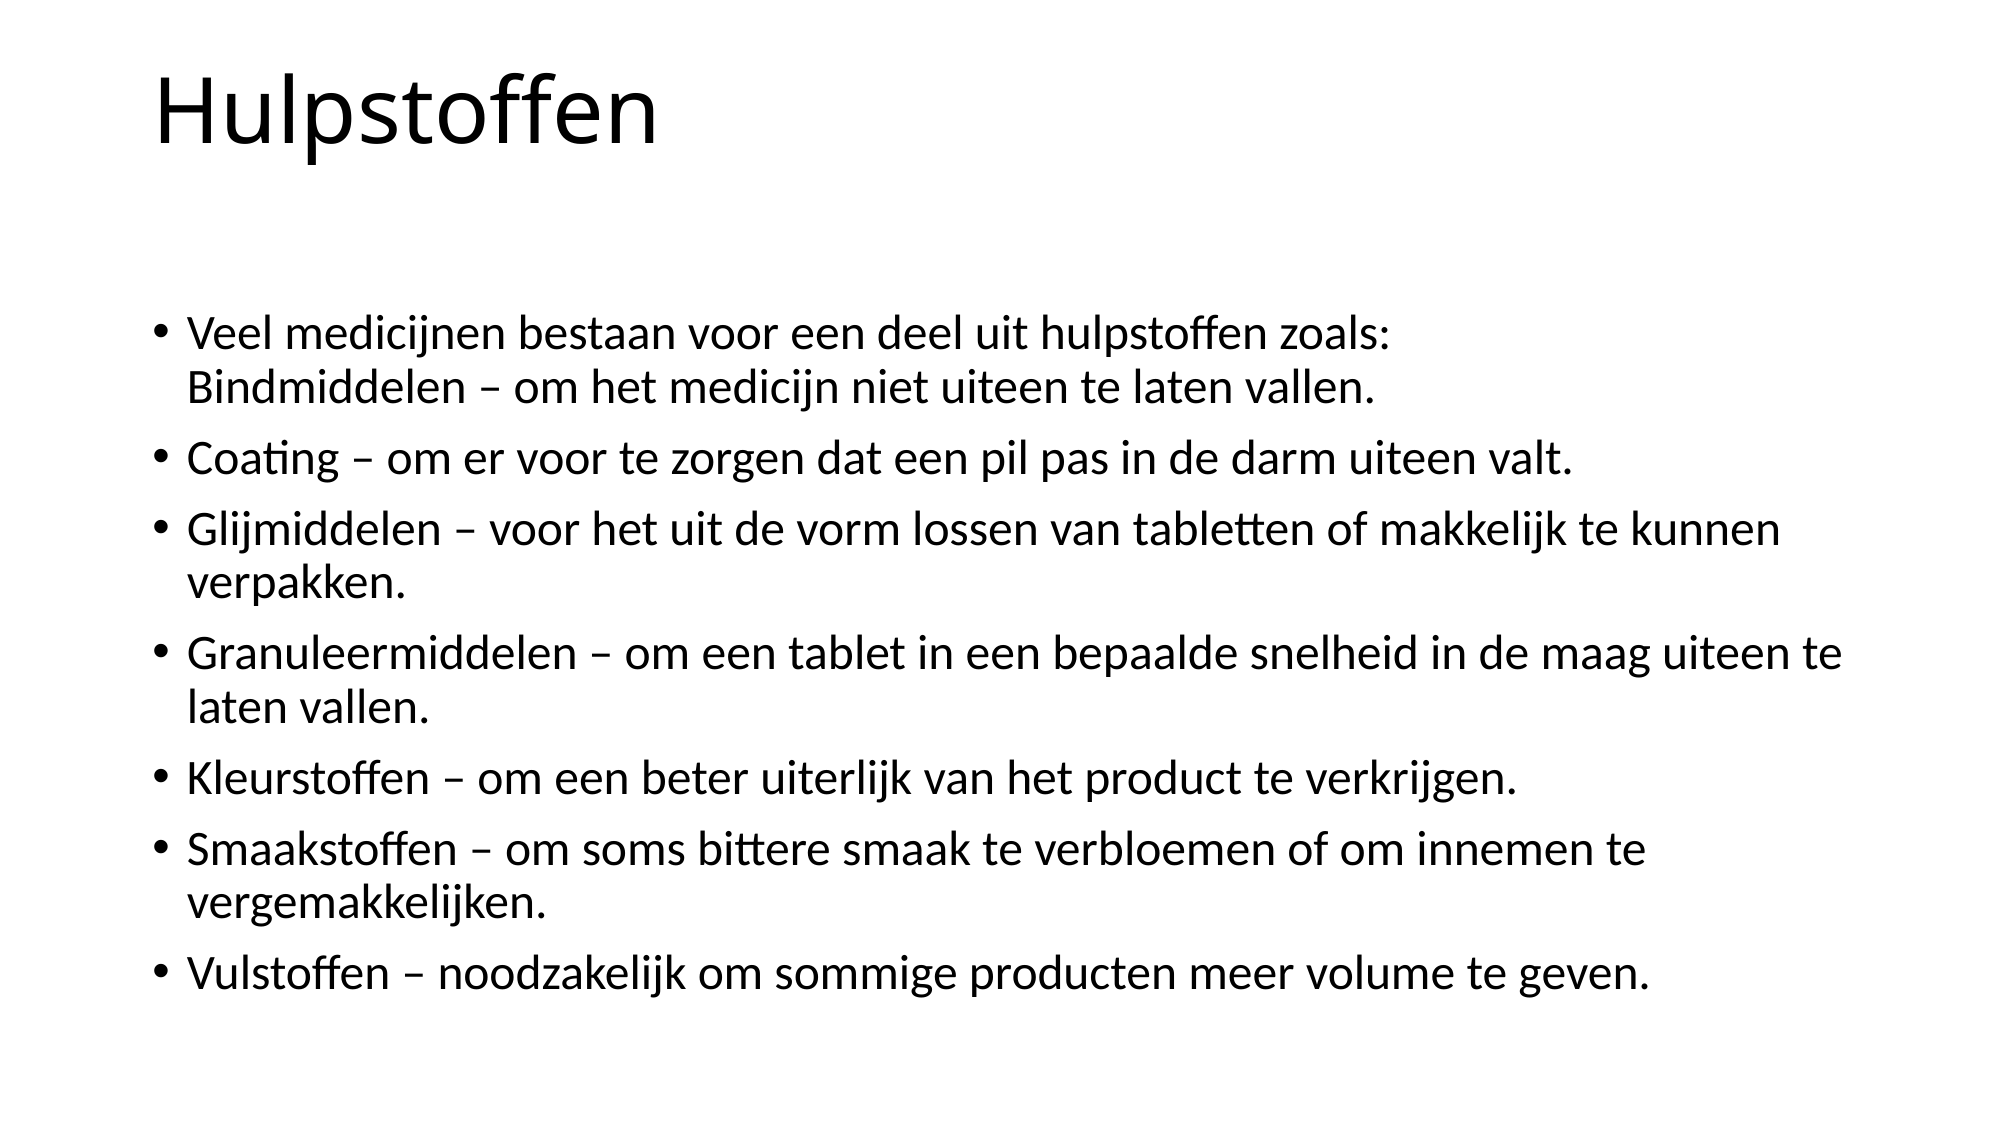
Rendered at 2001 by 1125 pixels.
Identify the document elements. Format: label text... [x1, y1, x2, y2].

title Hulpstoffen [137, 59, 1863, 278]
list Veel medicijnen bestaan voor een deel uit hulpstoffen zoals: Bindmiddelen – om het medicijn niet uiteen te laten vallen. Coating – om er voor te zorgen dat een pil pas in de darm uiteen valt. Glijmiddelen – voor het uit de vorm lossen van tabletten of makkelijk te kunnen verpakken. Granuleermiddelen – om een tablet in een bepaalde snelheid in de maag uiteen te laten vallen. Kleurstoffen – om een beter uiterlijk van het product te verkrijgen. Smaakstoffen – om soms bittere smaak te verbloemen of om innemen te vergemakkelijken. Vulstoffen – noodzakelijk om sommige producten meer volume te geven. [137, 299, 1863, 1014]
